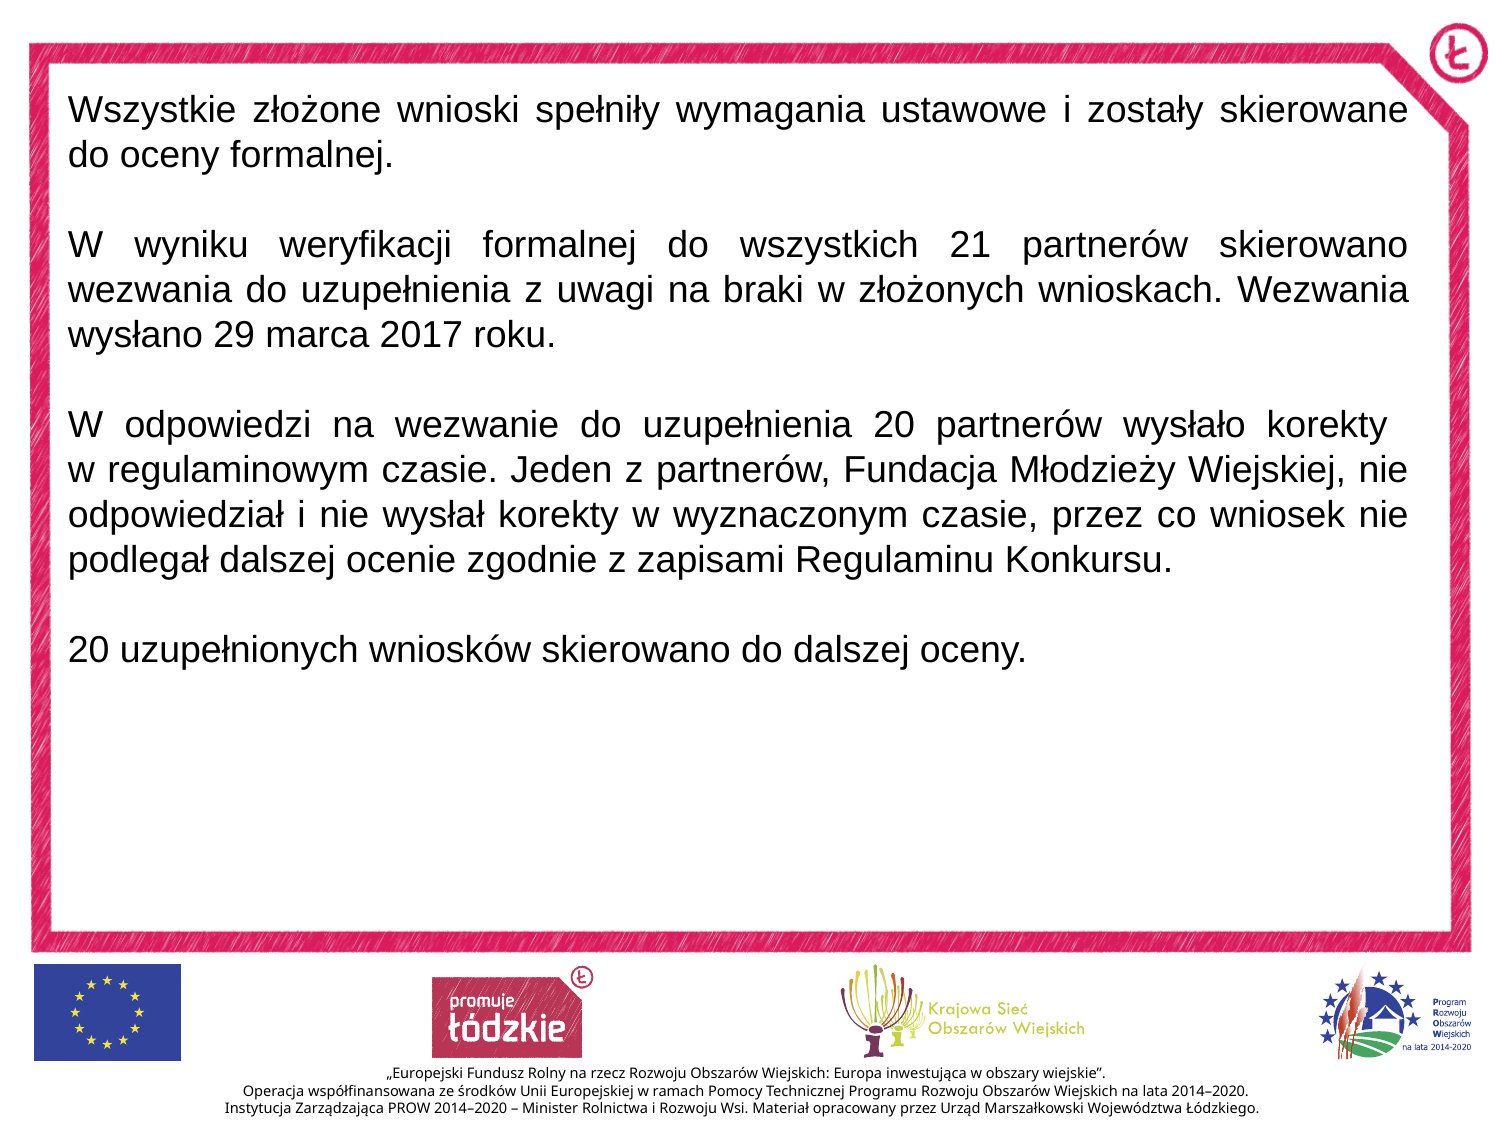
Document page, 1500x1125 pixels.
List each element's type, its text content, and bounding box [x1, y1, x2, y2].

text_box „Europejski Fundusz Rolny na rzecz Rozwoju Obszarów Wiejskich: Europa inwestująca w obszary wiejskie”. Operacja współfinansowana ze środków Unii Europejskiej w ramach Pomocy Technicznej Programu Rozwoju Obszarów Wiejskich na lata 2014–2020. Instytucja Zarządzająca PROW 2014–2020 – Minister Rolnictwa i Rozwoju Wsi. Materiał opracowany przez Urząd Marszałkowski Województwa Łódzkiego. [209, 1071, 1283, 1124]
picture [32, 959, 1474, 1063]
picture [29, 23, 1489, 953]
